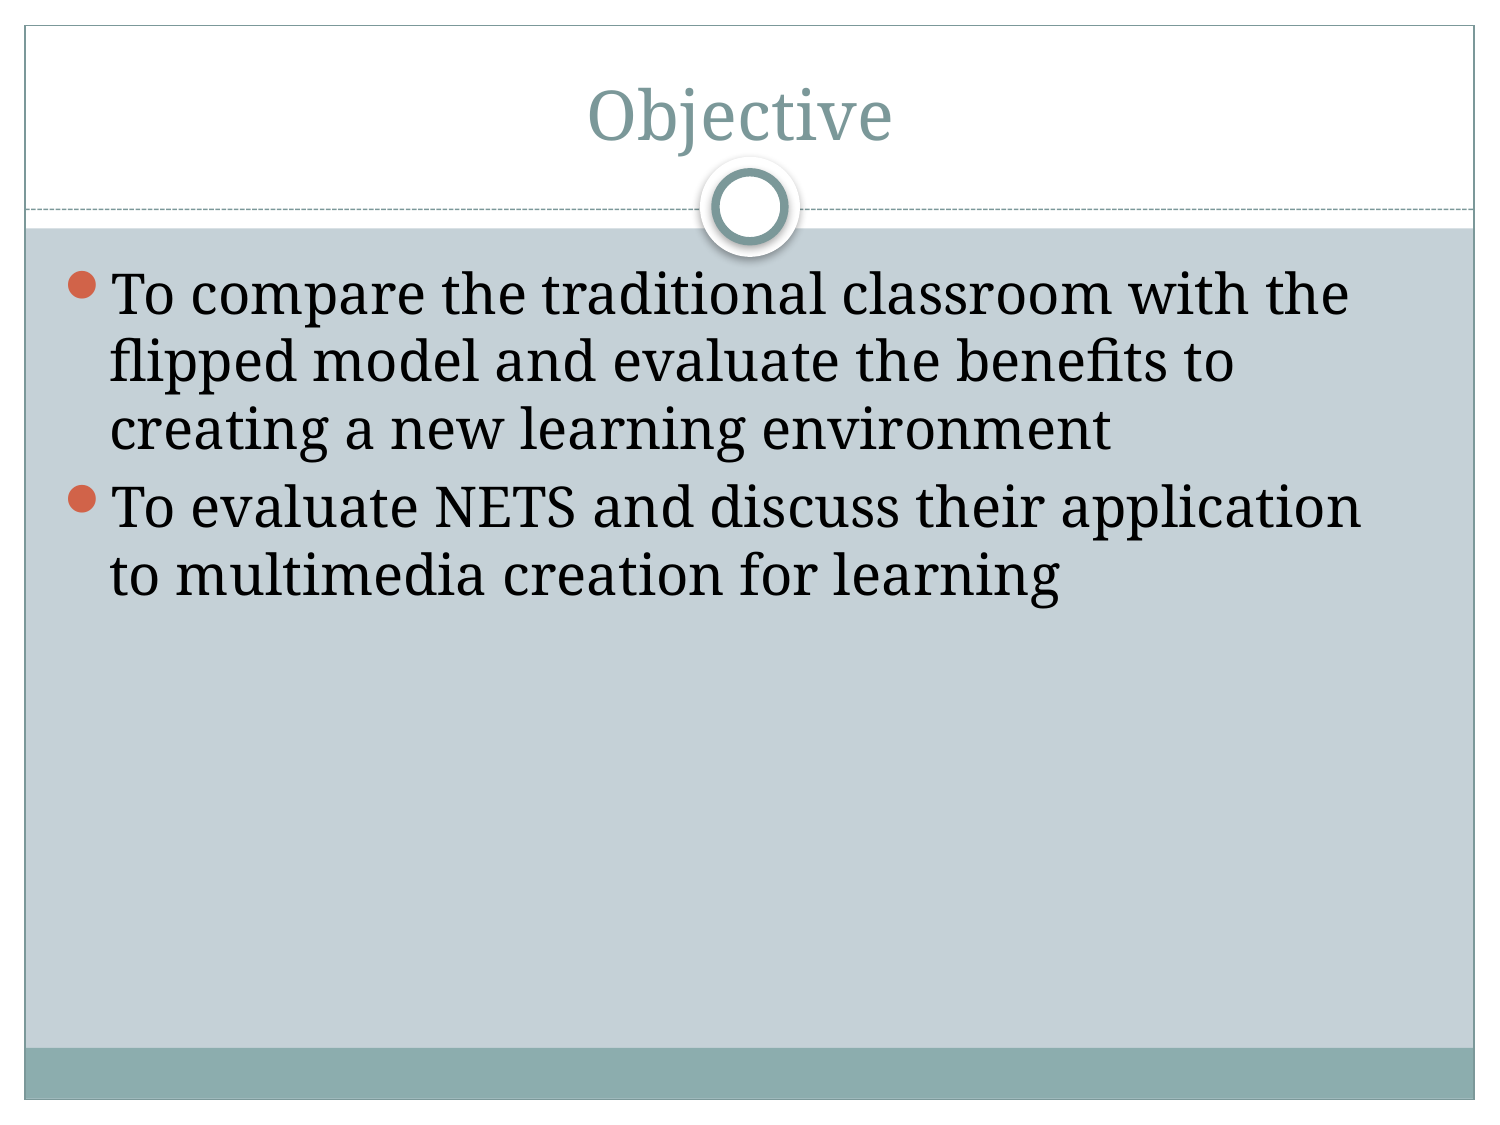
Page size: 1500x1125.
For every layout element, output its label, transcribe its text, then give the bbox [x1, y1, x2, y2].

title Objective [49, 37, 1450, 162]
list To compare the traditional classroom with the flipped model and evaluate the benefits to creating a new learning environment To evaluate NETS and discuss their application to multimedia creation for learning [49, 250, 1445, 1001]
